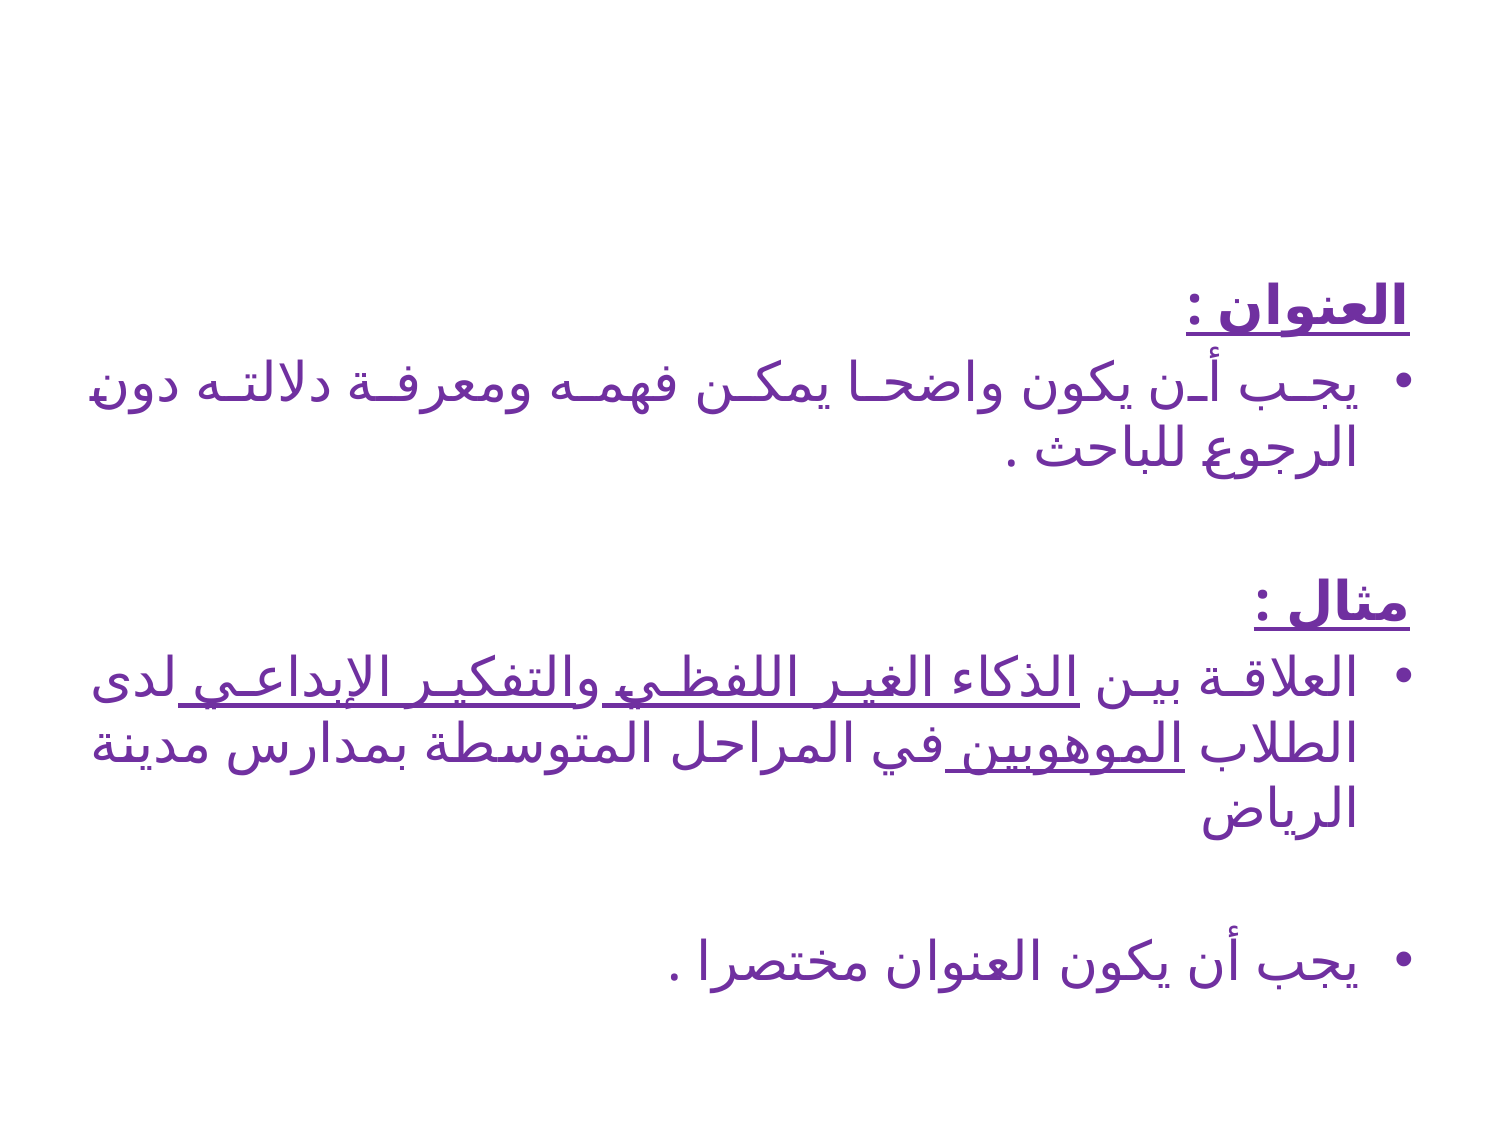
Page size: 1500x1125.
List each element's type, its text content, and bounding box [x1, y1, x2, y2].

list العنوان : يجب أن يكون واضحا يمكن فهمه ومعرفة دلالته دون الرجوع للباحث . مثال : العلاقة بين الذكاء الغير اللفظي والتفكير الإبداعي لدى الطلاب الموهوبين في المراحل المتوسطة بمدارس مدينة الرياض يجب أن يكون العنوان مختصرا . [75, 262, 1425, 1005]
